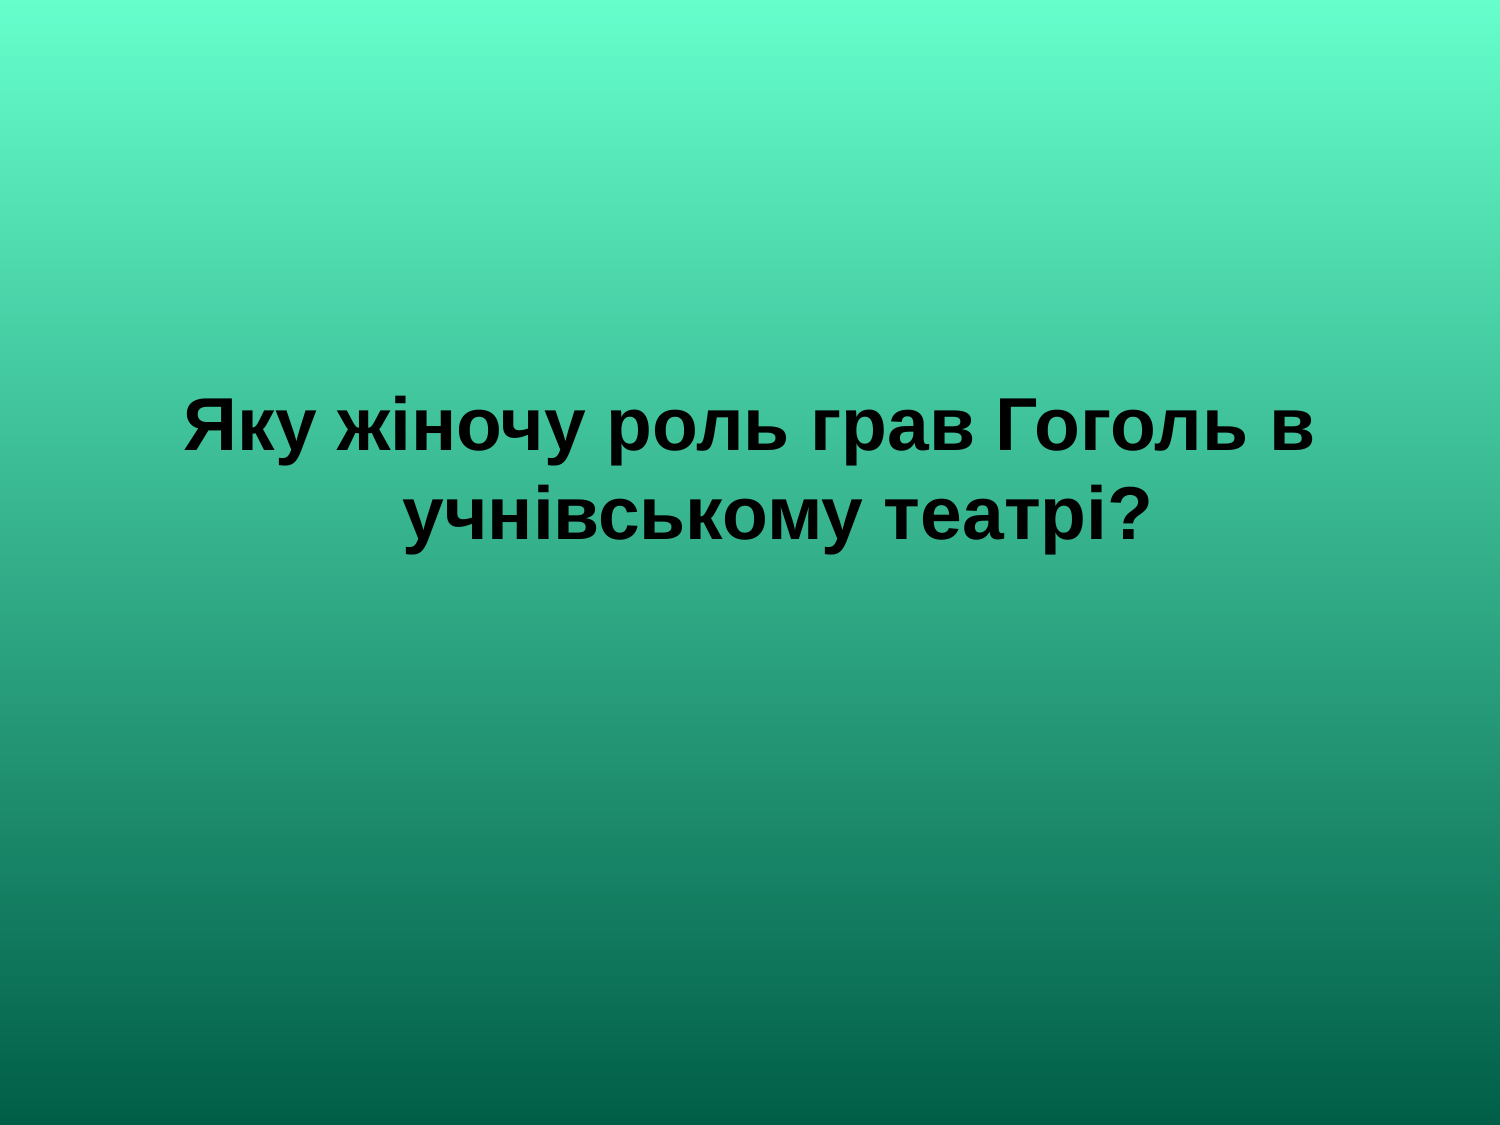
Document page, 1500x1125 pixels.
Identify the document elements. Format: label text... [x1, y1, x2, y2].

list Яку жіночу роль грав Гоголь в учнівському театрі? [74, 262, 1426, 1006]
